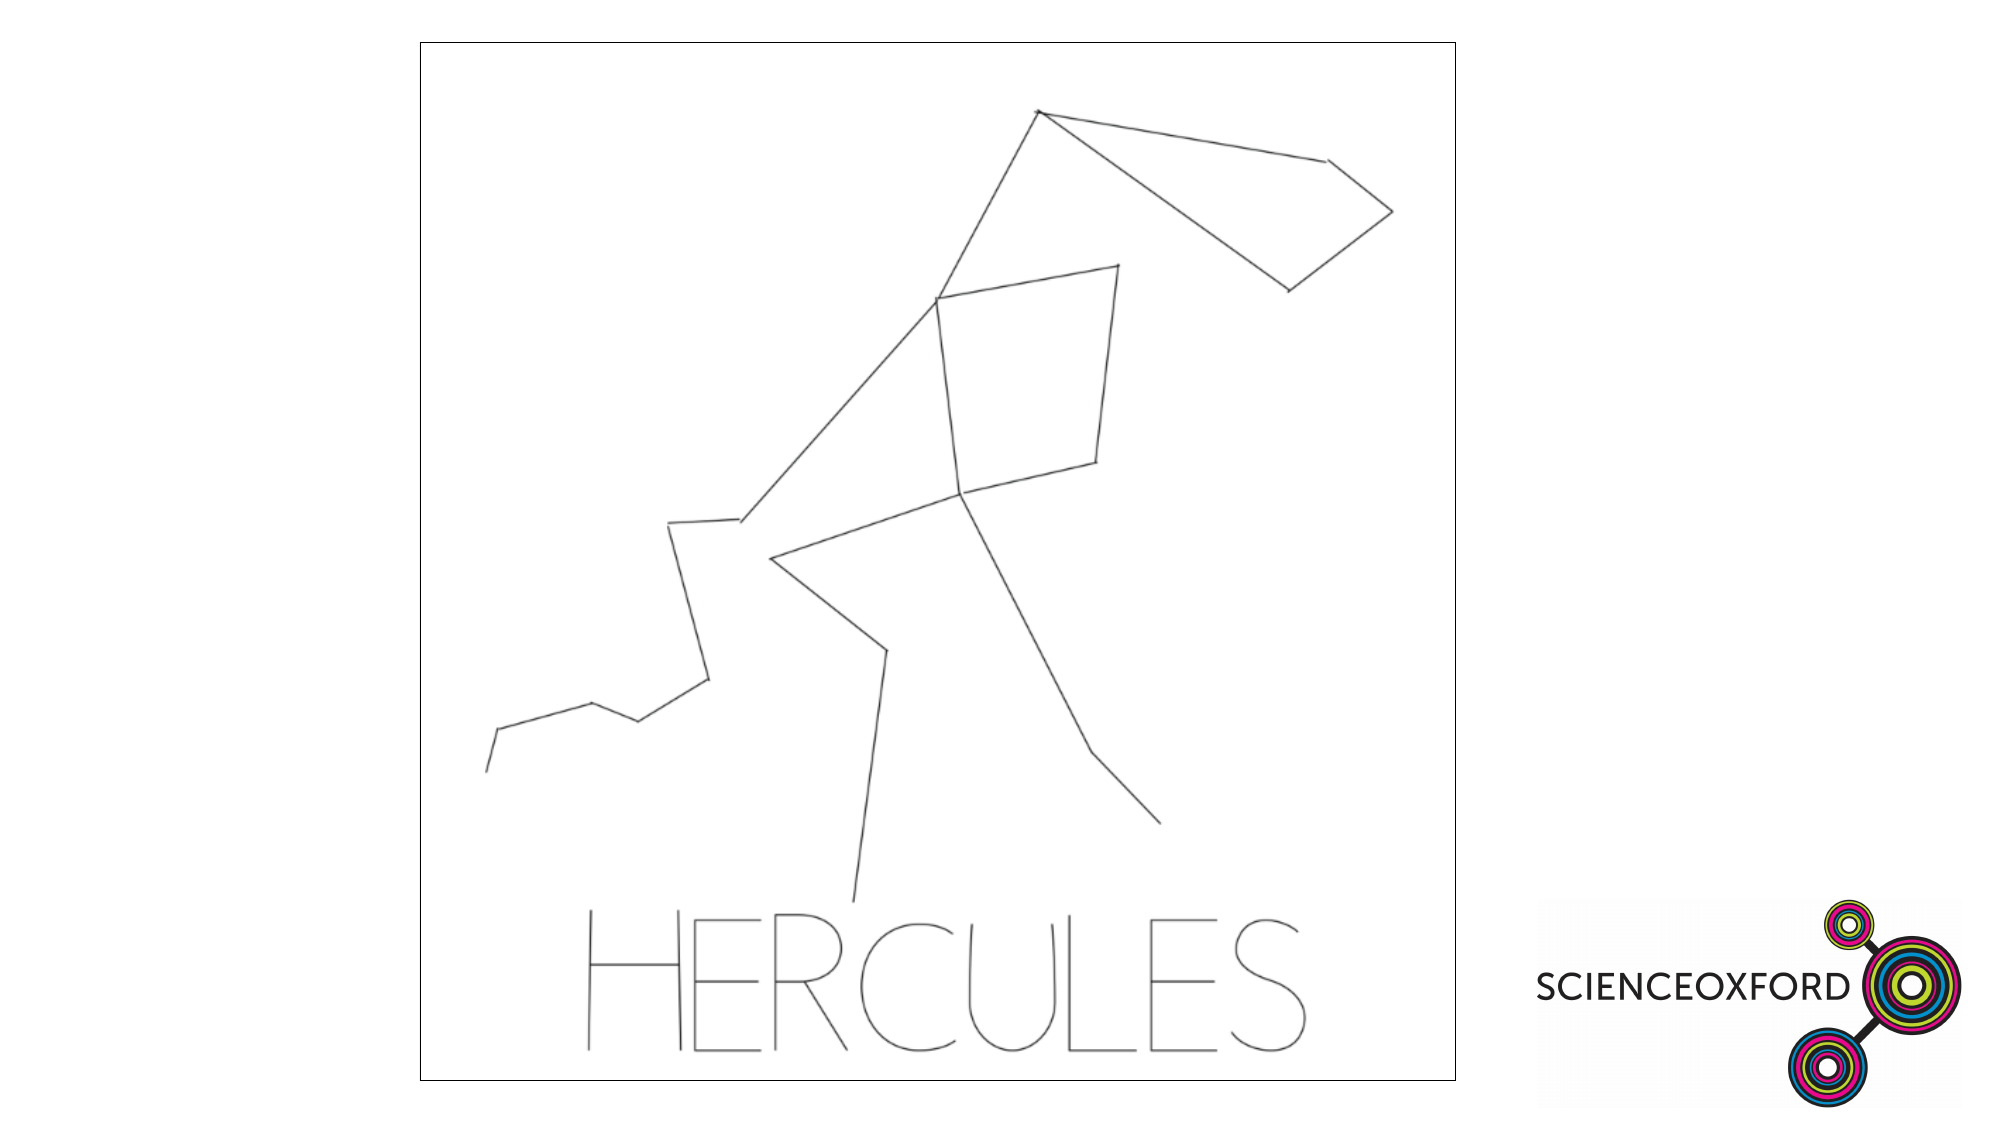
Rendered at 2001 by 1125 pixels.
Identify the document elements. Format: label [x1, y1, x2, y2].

picture [419, 42, 1456, 1081]
picture [1537, 899, 1962, 1108]
